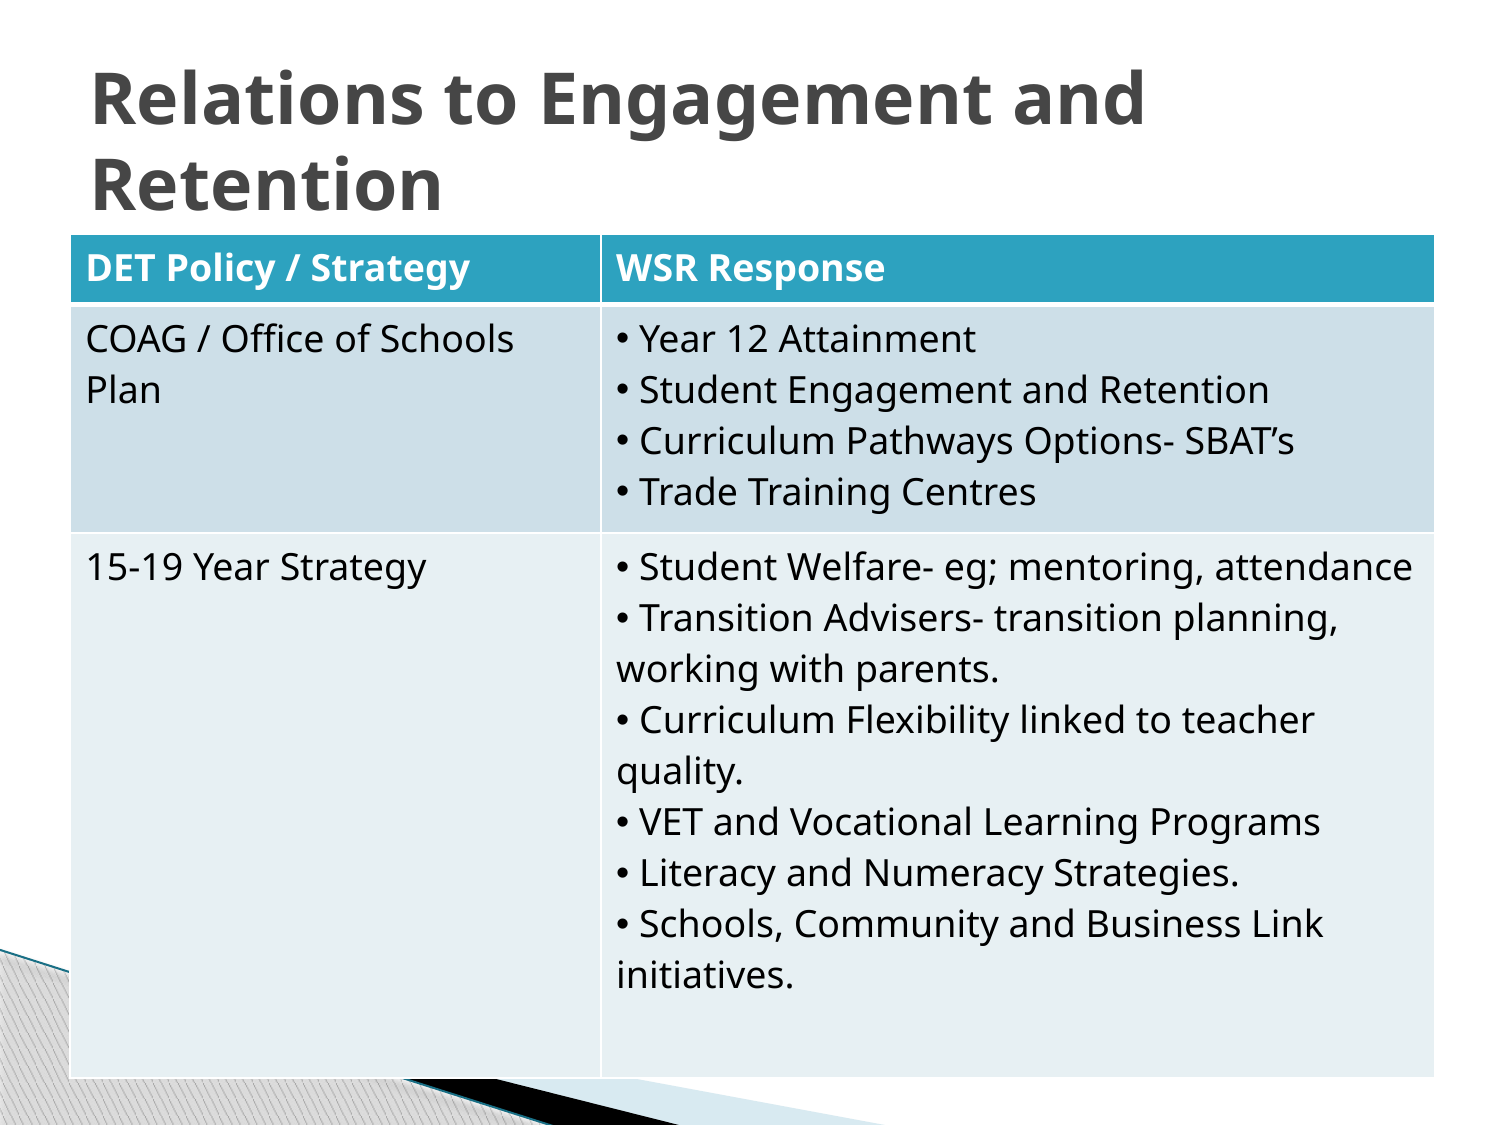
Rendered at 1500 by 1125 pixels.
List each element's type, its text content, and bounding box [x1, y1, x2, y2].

table_cell COAG / Office of Schools Plan [71, 307, 600, 532]
title Relations to Engagement and Retention [75, 45, 1425, 233]
table_header DET Policy / Strategy [71, 235, 600, 302]
table_cell Year 12 Attainment Student Engagement and Retention Curriculum Pathways Options- SBAT’s Trade Training Centres [602, 307, 1434, 532]
table_cell 15-19 Year Strategy [71, 534, 600, 1077]
table_cell Student Welfare- eg; mentoring, attendance Transition Advisers- transition planning, working with parents. Curriculum Flexibility linked to teacher quality. VET and Vocational Learning Programs Literacy and Numeracy Strategies. Schools, Community and Business Link initiatives. [602, 534, 1434, 1077]
table_header WSR Response [602, 235, 1434, 302]
